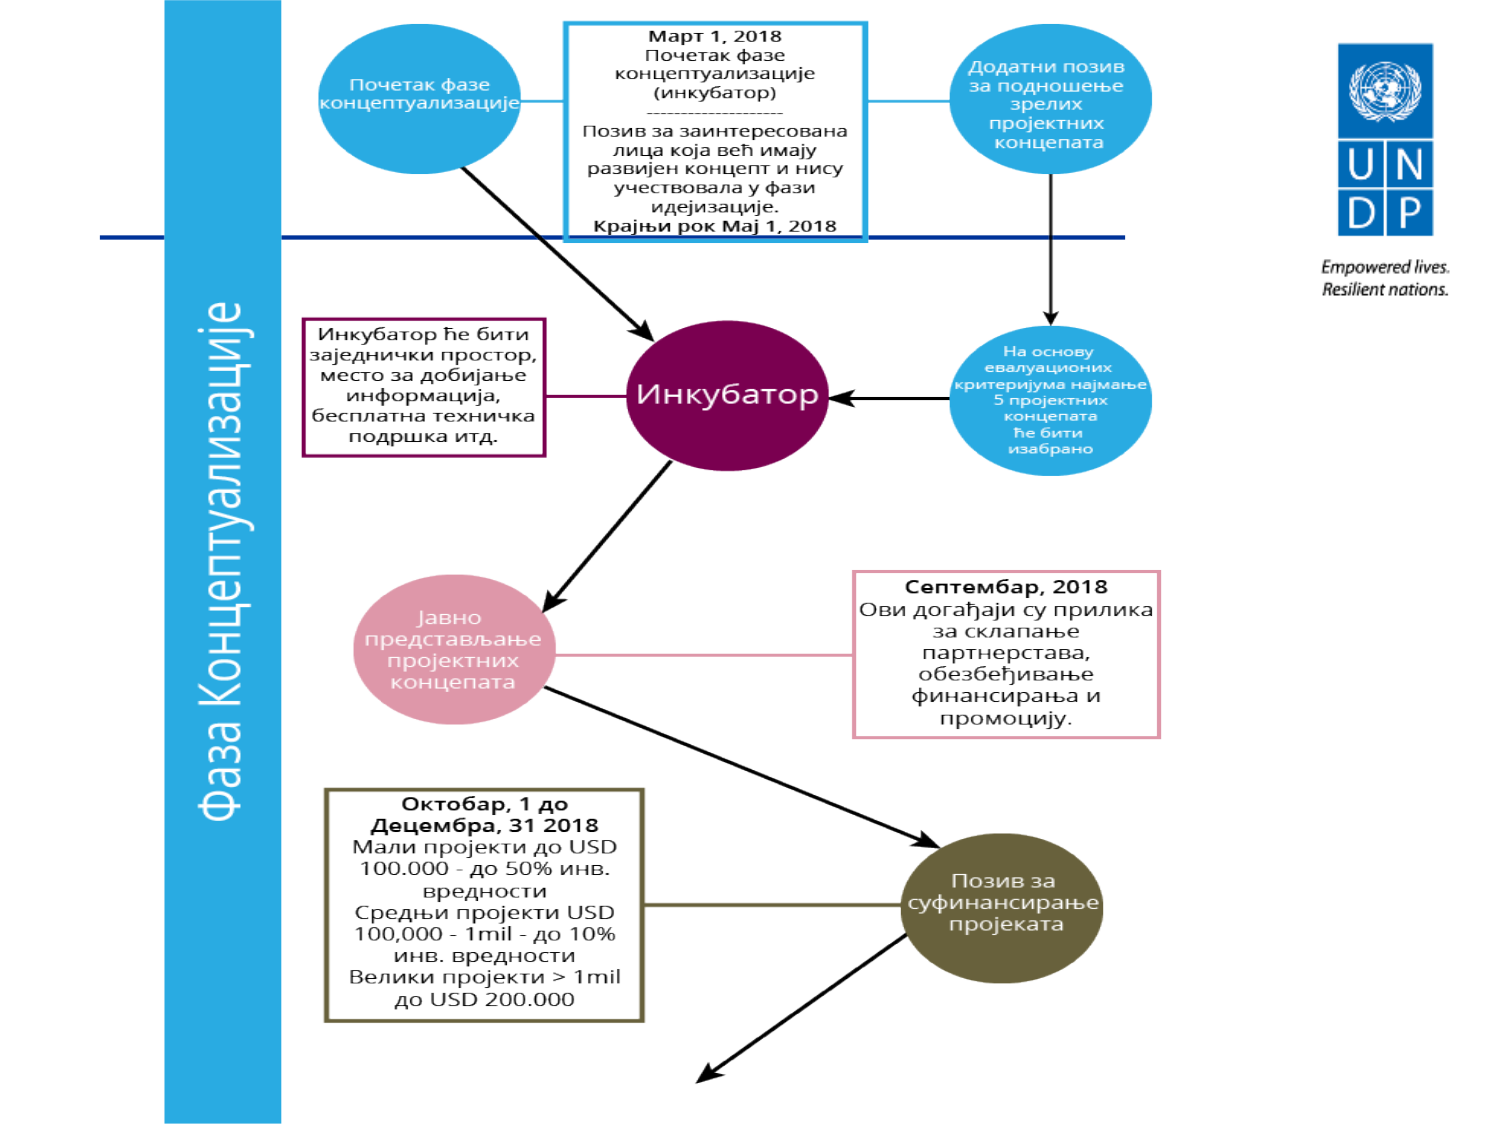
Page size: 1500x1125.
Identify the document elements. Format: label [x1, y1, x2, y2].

picture [1312, 37, 1456, 302]
picture [76, 0, 1247, 1125]
